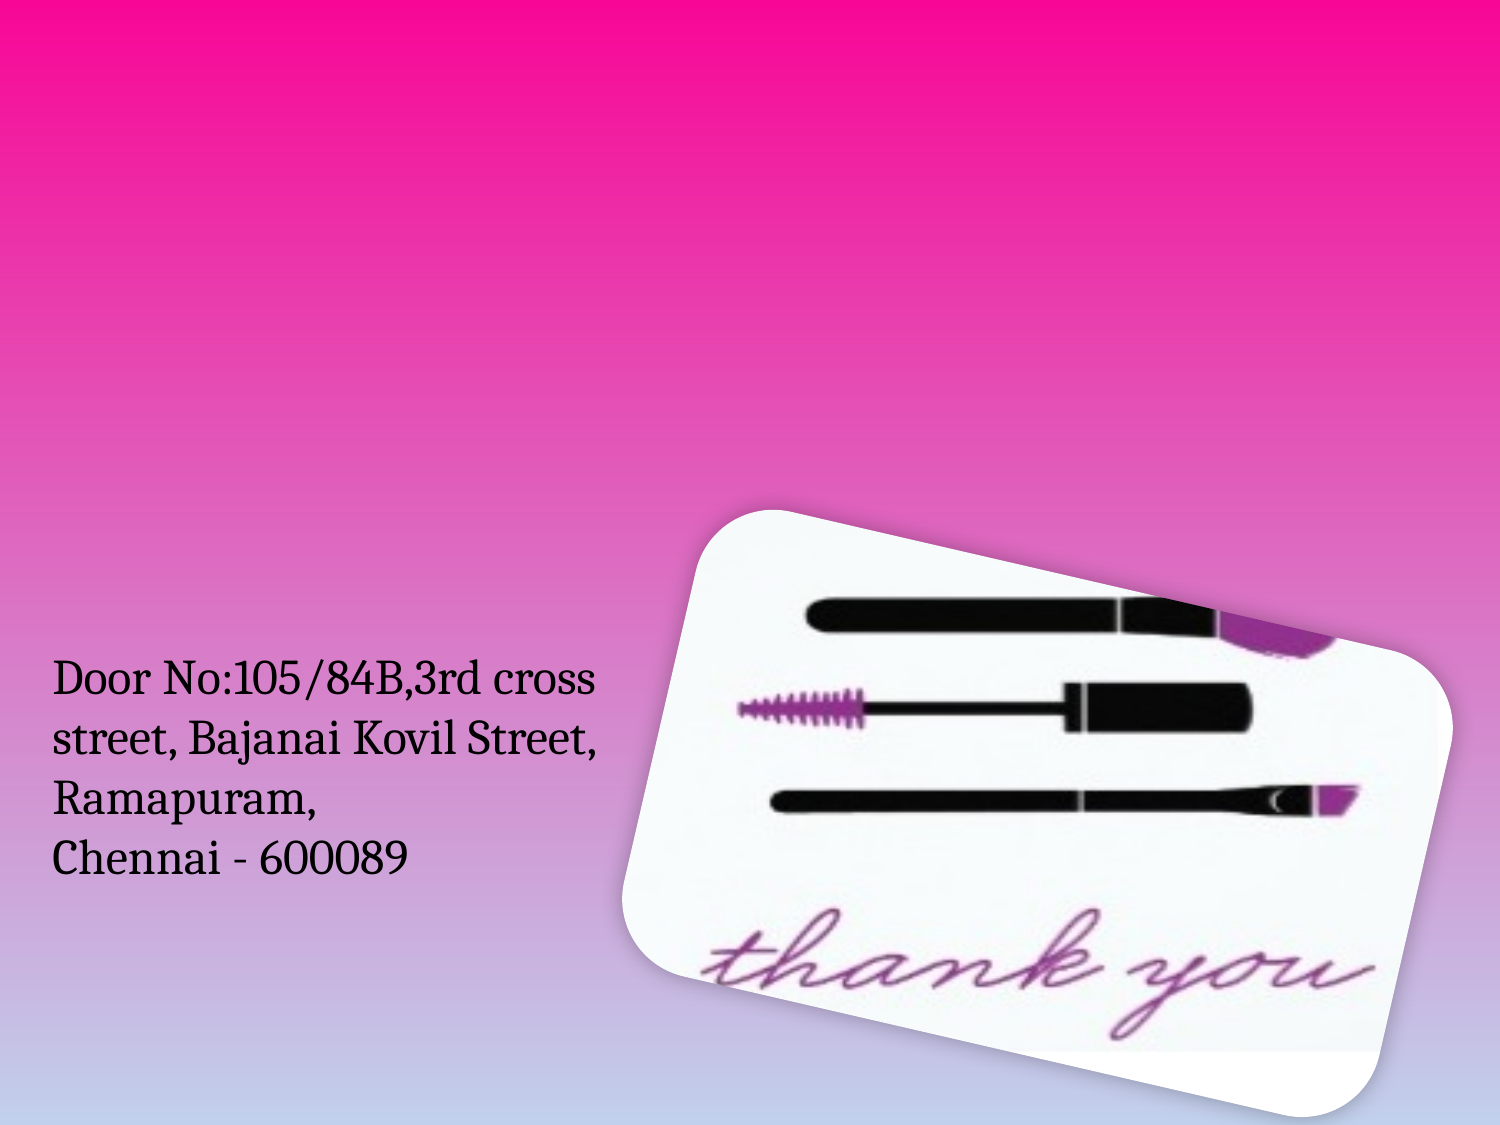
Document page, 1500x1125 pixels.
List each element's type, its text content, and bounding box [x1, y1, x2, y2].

picture [622, 509, 1453, 1118]
text_box Door No:105/84B,3rd cross street, Bajanai Kovil Street, Ramapuram, Chennai - 600089 [37, 637, 644, 893]
